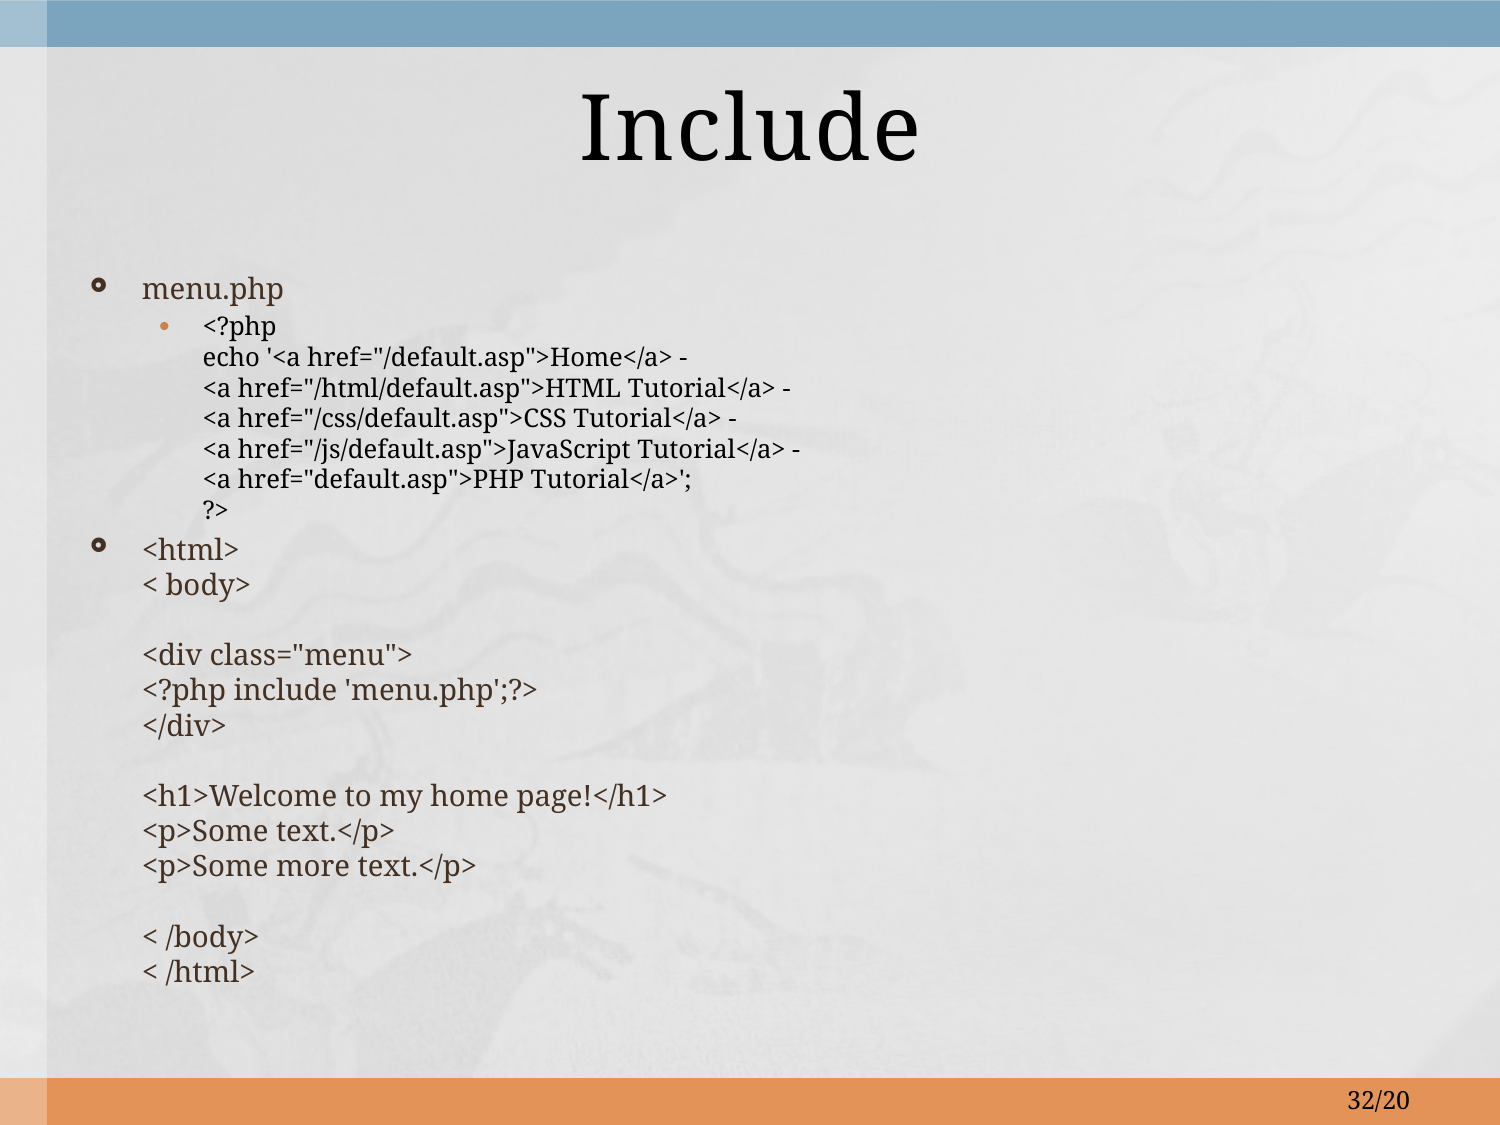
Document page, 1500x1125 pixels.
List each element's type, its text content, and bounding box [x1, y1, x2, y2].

list menu.php <?php echo '<a href="/default.asp">Home</a> - <a href="/html/default.asp">HTML Tutorial</a> - <a href="/css/default.asp">CSS Tutorial</a> - <a href="/js/default.asp">JavaScript Tutorial</a> - <a href="default.asp">PHP Tutorial</a>'; ?> <html> < body> <div class="menu"> <?php include 'menu.php';?> </div> <h1>Welcome to my home page!</h1> <p>Some text.</p> <p>Some more text.</p> < /body> < /html> [75, 262, 1425, 1005]
title Include [49, 46, 1454, 202]
slide_number 32/20 [1074, 1078, 1425, 1125]
